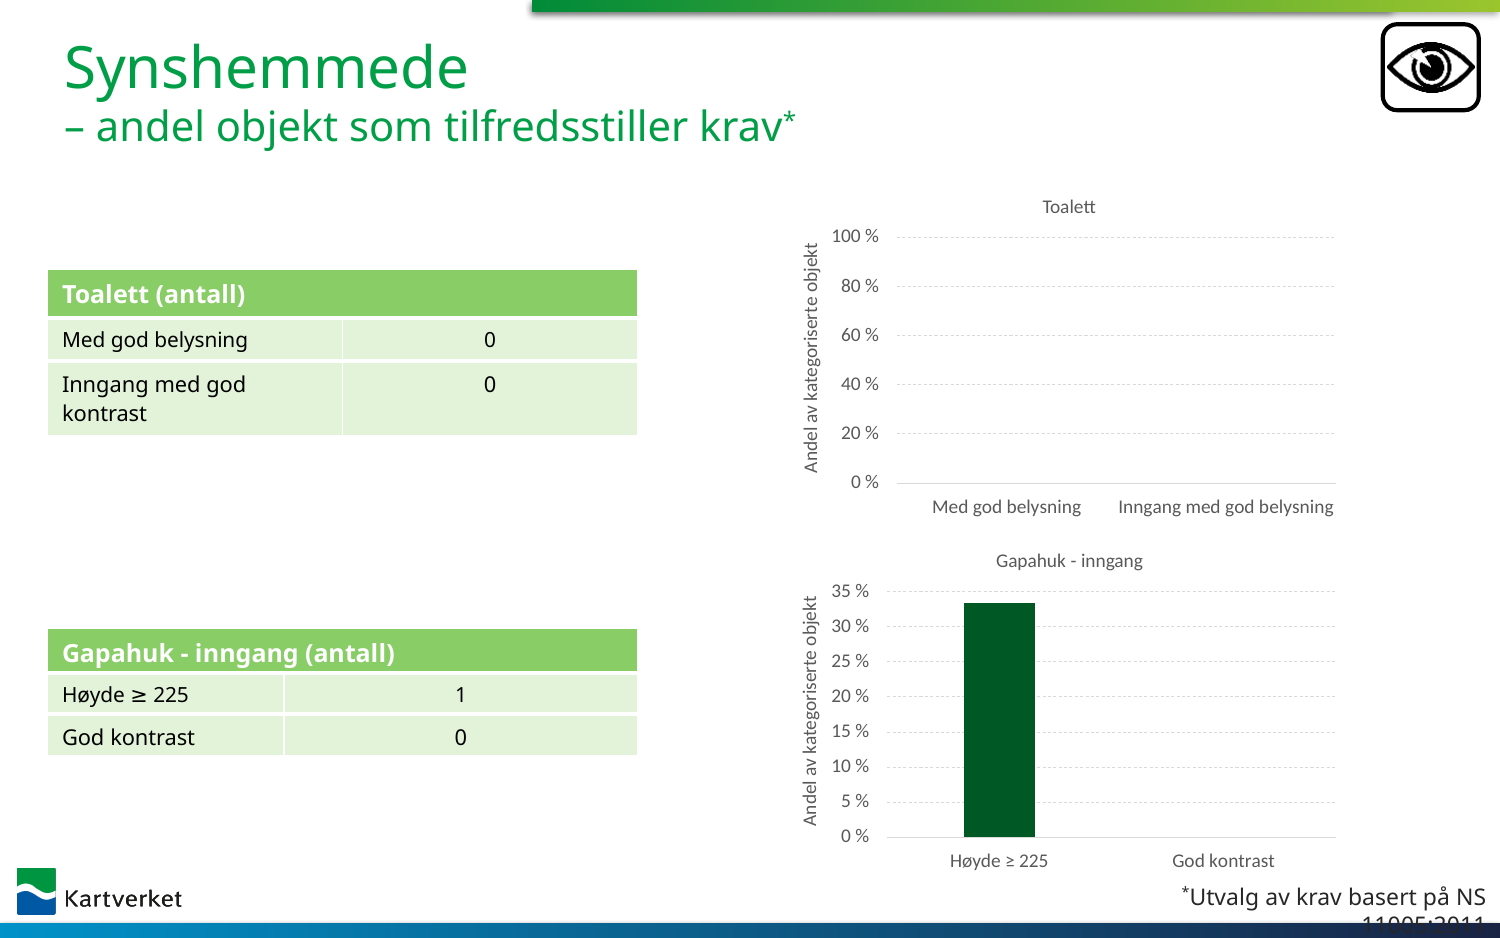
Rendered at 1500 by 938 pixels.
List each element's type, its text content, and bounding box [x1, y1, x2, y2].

text_box *Utvalg av krav basert på NS 11005:2011 [1068, 873, 1500, 938]
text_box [1382, 24, 1480, 111]
text_box Synshemmede – andel objekt som tilfredsstiller krav* [49, 24, 1431, 158]
table_cell 1 [285, 675, 637, 712]
table_cell Høyde ≥ 225 [48, 675, 283, 712]
table_header Gapahuk - inngang (antall) [48, 629, 637, 671]
picture [791, 541, 1348, 880]
table_header Toalett (antall) [48, 270, 637, 316]
table_cell Med god belysning [48, 320, 342, 359]
table_cell 0 [343, 320, 637, 359]
table_cell 0 [343, 363, 637, 435]
table_cell God kontrast [48, 716, 283, 755]
picture [791, 187, 1348, 526]
table_cell 0 [285, 716, 637, 755]
table_cell Inngang med god kontrast [48, 363, 342, 435]
